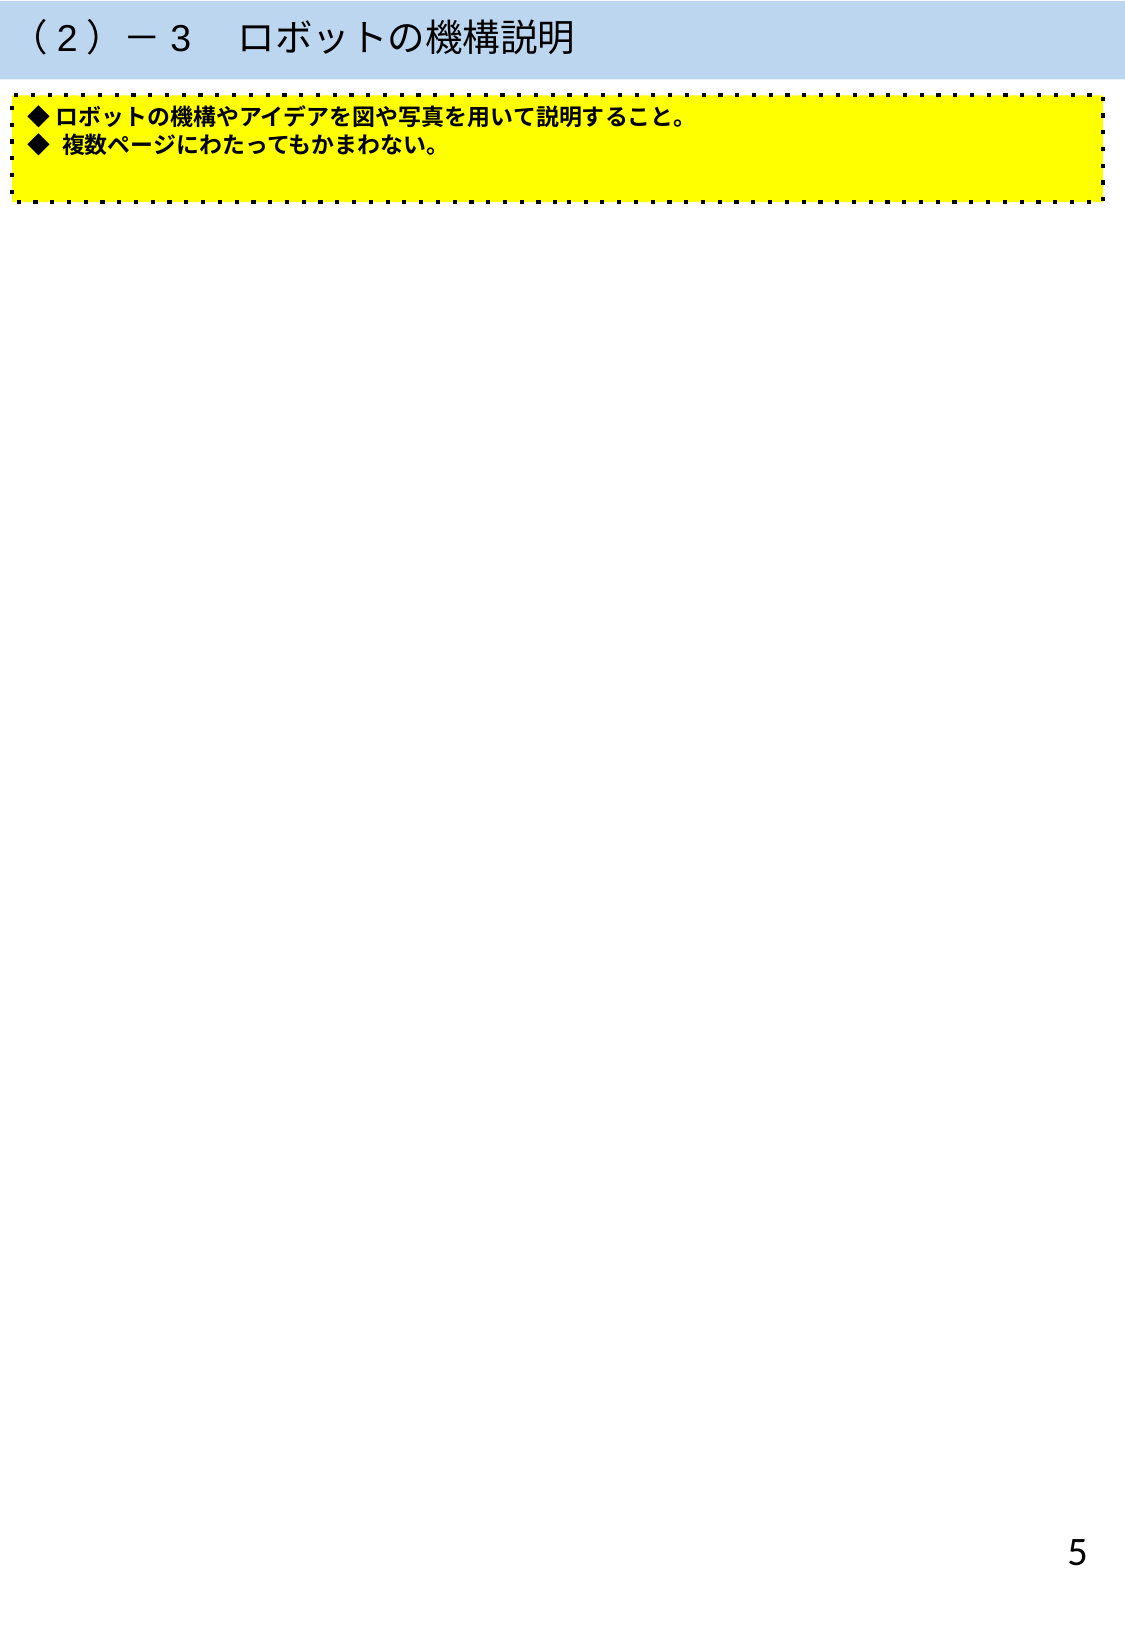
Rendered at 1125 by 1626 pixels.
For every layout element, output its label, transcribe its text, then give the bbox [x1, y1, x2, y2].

text_box （2）－3 ロボットの機構説明 [0, 0, 822, 80]
slide_number ‹#› [849, 1506, 1103, 1593]
text_box ◆ロボットの機構やアイデアを図や写真を用いて説明すること。 ◆ 複数ページにわたってもかまわない。 [12, 95, 1103, 203]
